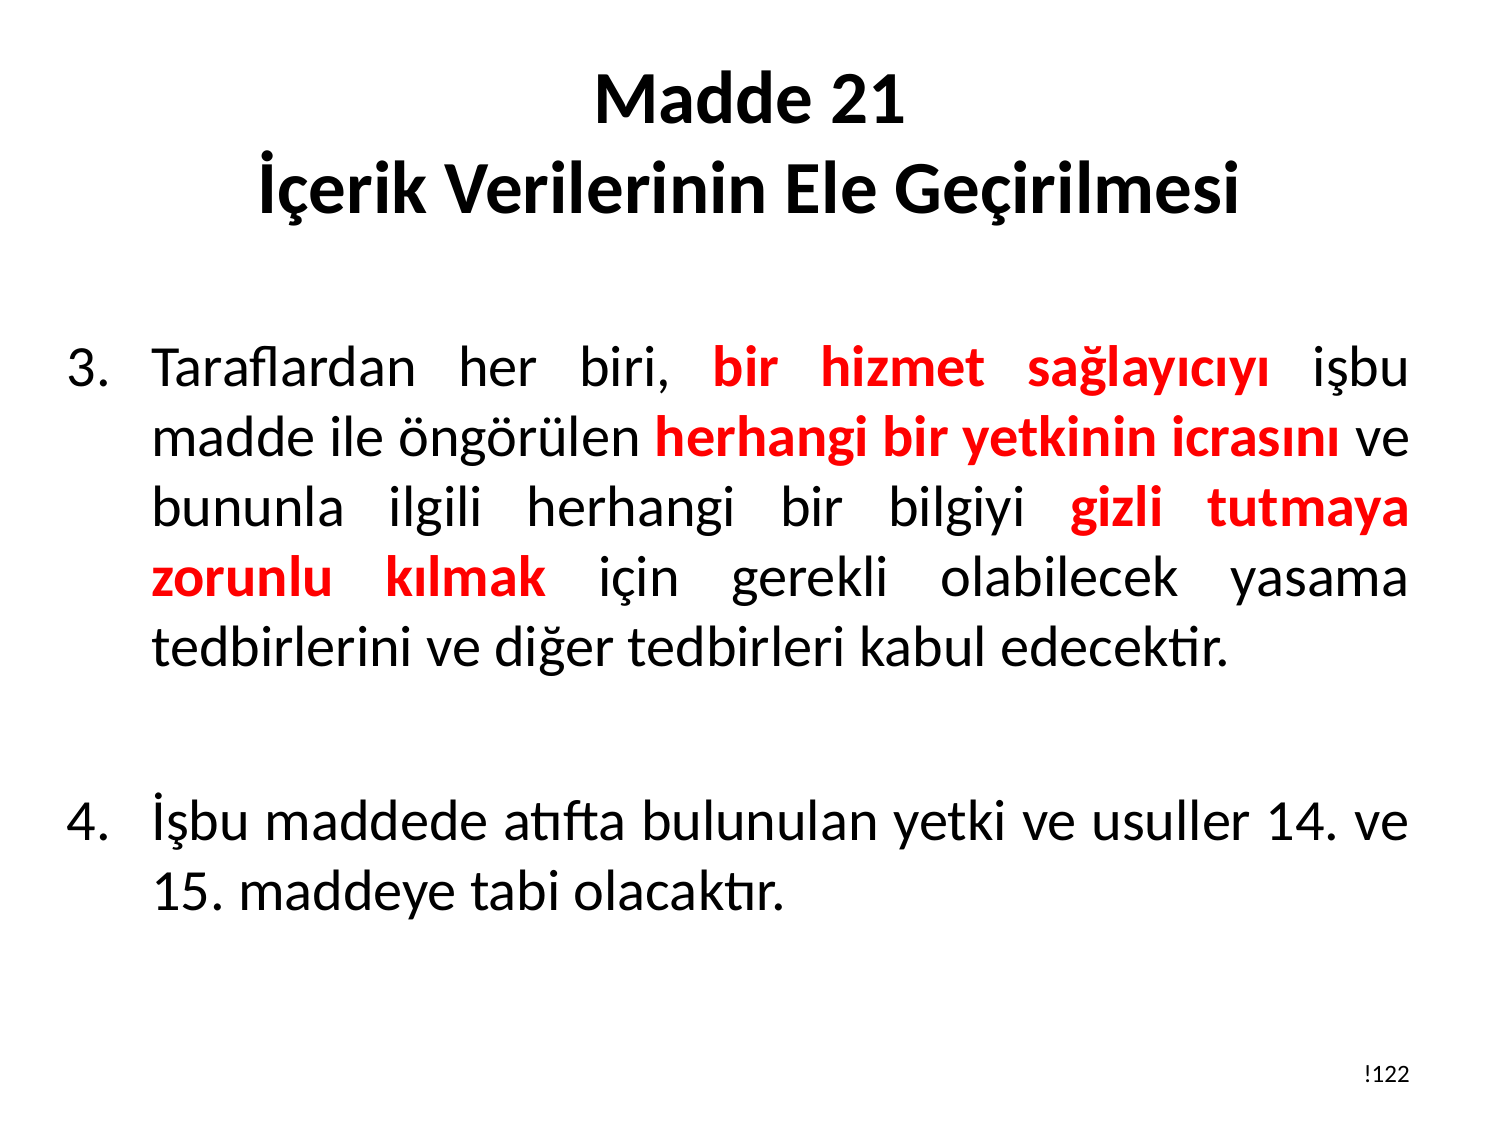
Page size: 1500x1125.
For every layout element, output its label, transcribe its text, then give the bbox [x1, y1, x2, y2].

slide_number !122 [1074, 1043, 1425, 1103]
list Taraflardan her biri, bir hizmet sağlayıcıyı işbu madde ile öngörülen herhangi bir yetkinin icrasını ve bununla ilgili herhangi bir bilgiyi gizli tutmaya zorunlu kılmak için gerekli olabilecek yasama tedbirlerini ve diğer tedbirleri kabul edecektir. İşbu maddede atıfta bulunulan yetki ve usuller 14. ve 15. maddeye tabi olacaktır. [51, 319, 1426, 1043]
title Madde 21 İçerik Verilerinin Ele Geçirilmesi [74, 44, 1426, 233]
